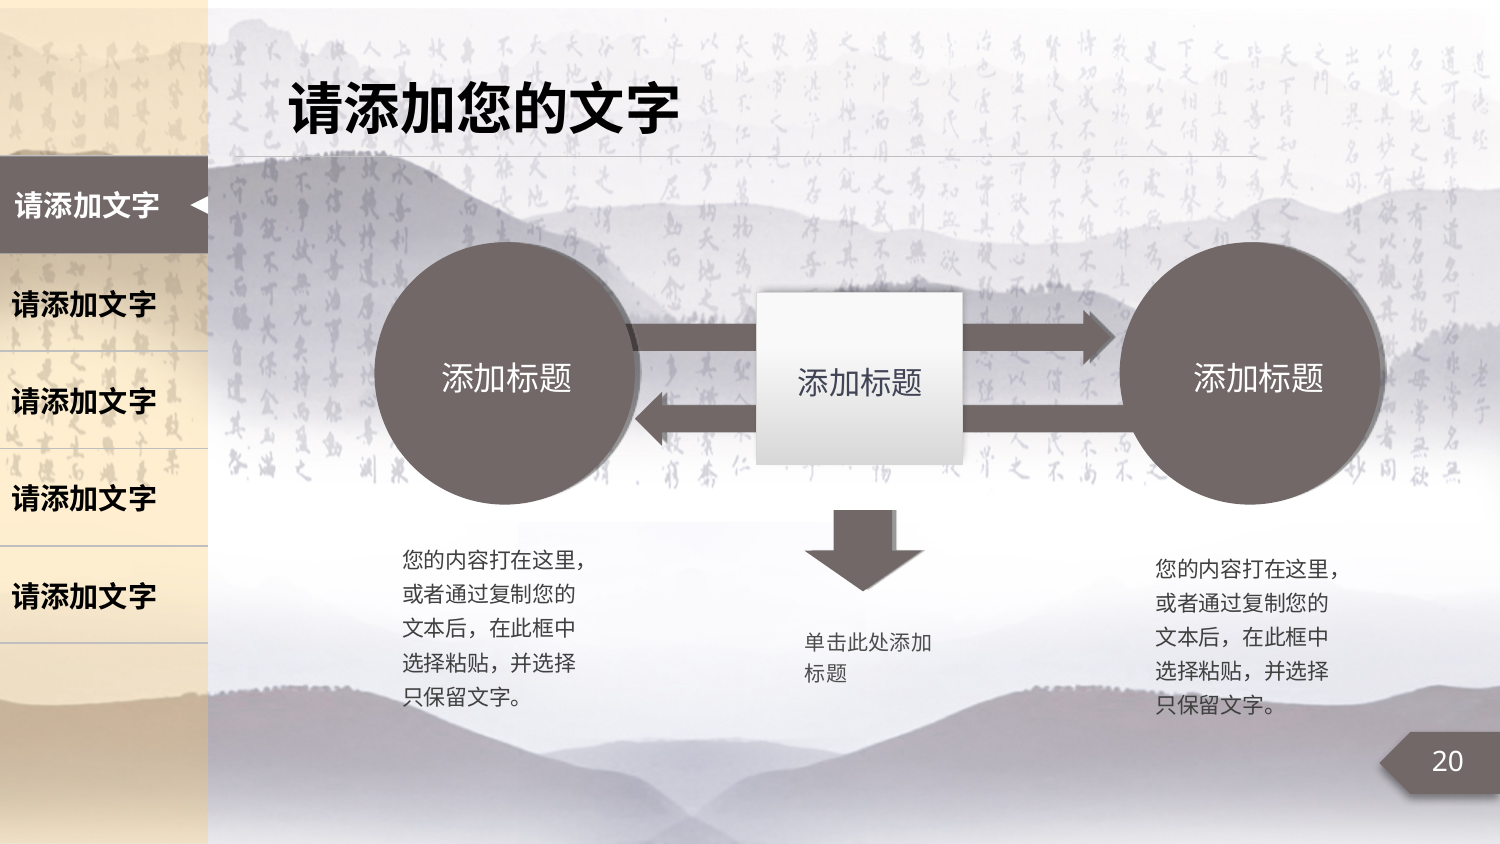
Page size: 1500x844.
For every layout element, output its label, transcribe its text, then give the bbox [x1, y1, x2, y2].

text_box 您的内容打在这里，或者通过复制您的文本后，在此框中选择粘贴，并选择只保留文字。 [388, 532, 605, 717]
text_box [969, 405, 1133, 433]
text_box [634, 323, 756, 351]
text_box 添加标题 [756, 292, 963, 464]
text_box [804, 510, 922, 592]
text_box 您的内容打在这里，或者通过复制您的文本后，在此框中选择粘贴，并选择只保留文字。 [1142, 541, 1358, 725]
text_box 添加标题 [1119, 242, 1381, 505]
text_box 添加标题 [374, 242, 635, 505]
picture [208, 0, 1500, 844]
text_box [969, 310, 1111, 365]
text_box [636, 391, 756, 446]
text_box 单击此处添加标题 [791, 617, 956, 692]
